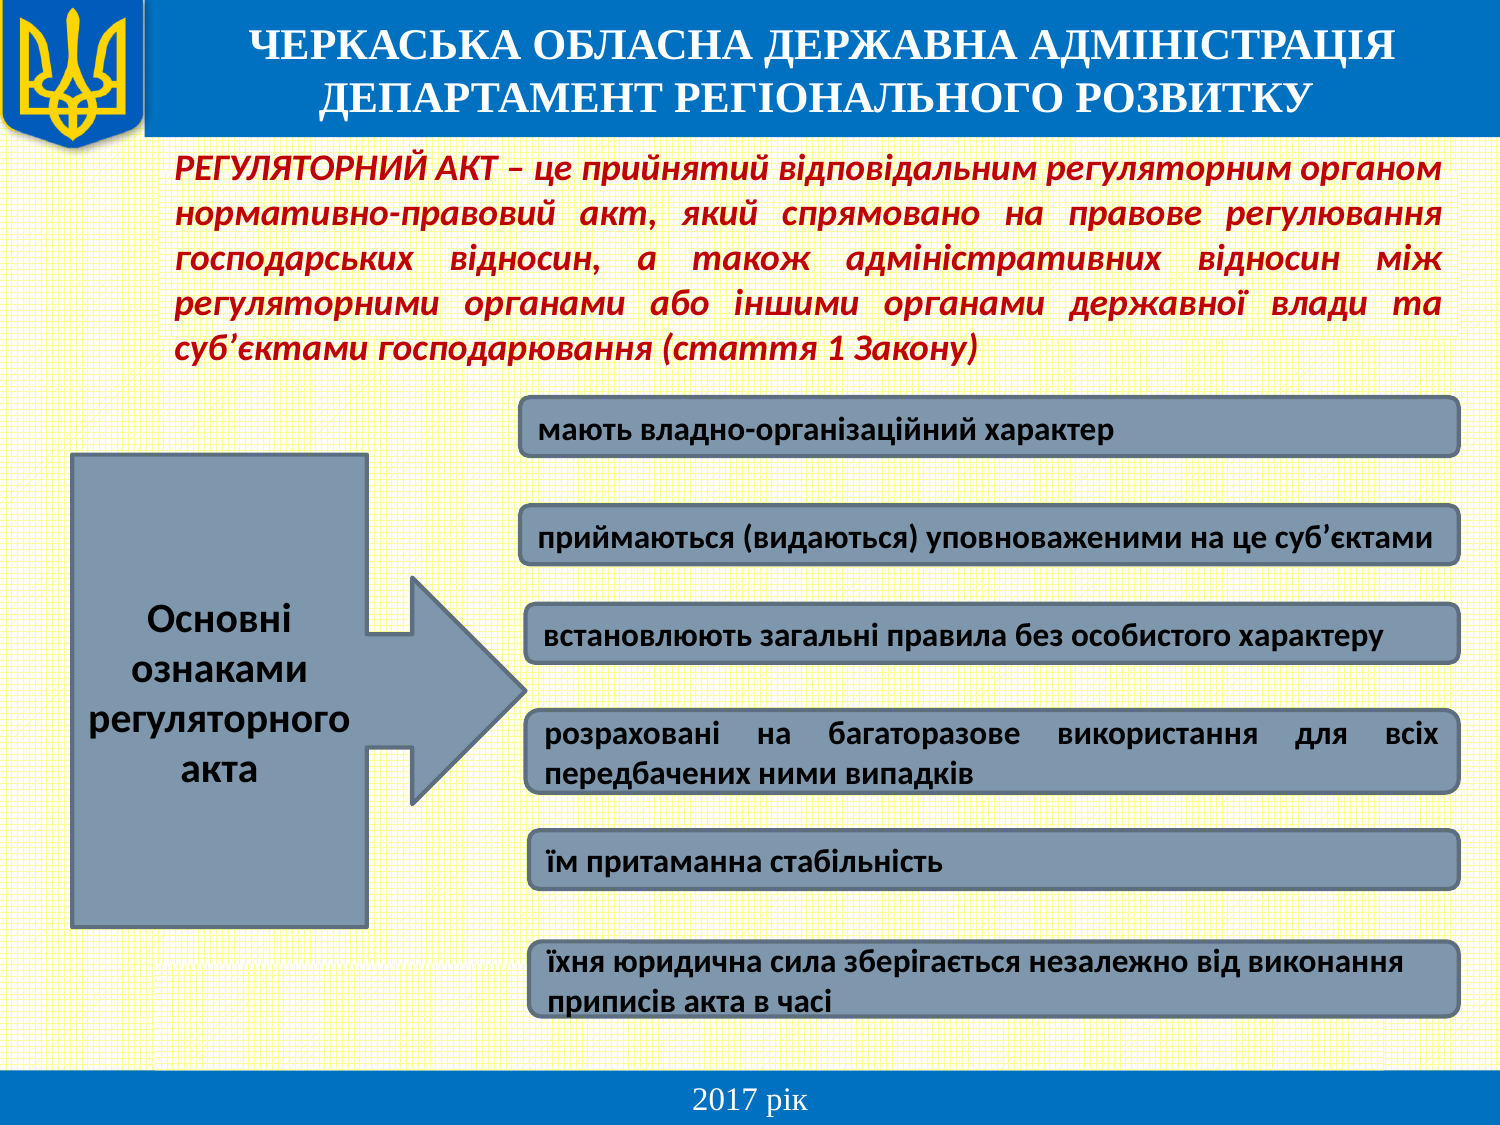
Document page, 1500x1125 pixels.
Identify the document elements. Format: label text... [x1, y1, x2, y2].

text_box РЕГУЛЯТОРНИЙ АКТ – це прийнятий відповідальним регуляторним органом нормативно-правовий акт, який спрямовано на правове регулювання господарських відносин, а також адміністративних відносин між регуляторними органами або іншими органами державної влади та суб’єктами господарювання (стаття 1 Закону) [159, 172, 1459, 338]
text_box Основні ознаками регуляторного акта [70, 452, 528, 930]
text_box їхня юридична сила зберігається незалежно від виконання приписів акта в часі [526, 939, 1461, 1019]
text_box мають владно-організаційний характер [517, 394, 1461, 459]
text_box приймаються (видаються) уповноваженими на це суб’єктами [517, 503, 1461, 567]
picture [0, 0, 145, 151]
text_box розраховані на багаторазове використання для всіх передбачених ними випадків [523, 707, 1461, 795]
text_box [155, 964, 1384, 1071]
text_box їм притаманна стабільність [526, 828, 1461, 892]
text_box встановлюють загальні правила без особистого характеру [523, 601, 1461, 665]
title ЧЕРКАСЬКА ОБЛАСНА ДЕРЖАВНА АДМІНІСТРАЦІЯ ДЕПАРТАМЕНТ РЕГІОНАЛЬНОГО РОЗВИТКУ [151, 0, 1500, 138]
list 2017 рік [0, 1070, 1500, 1125]
